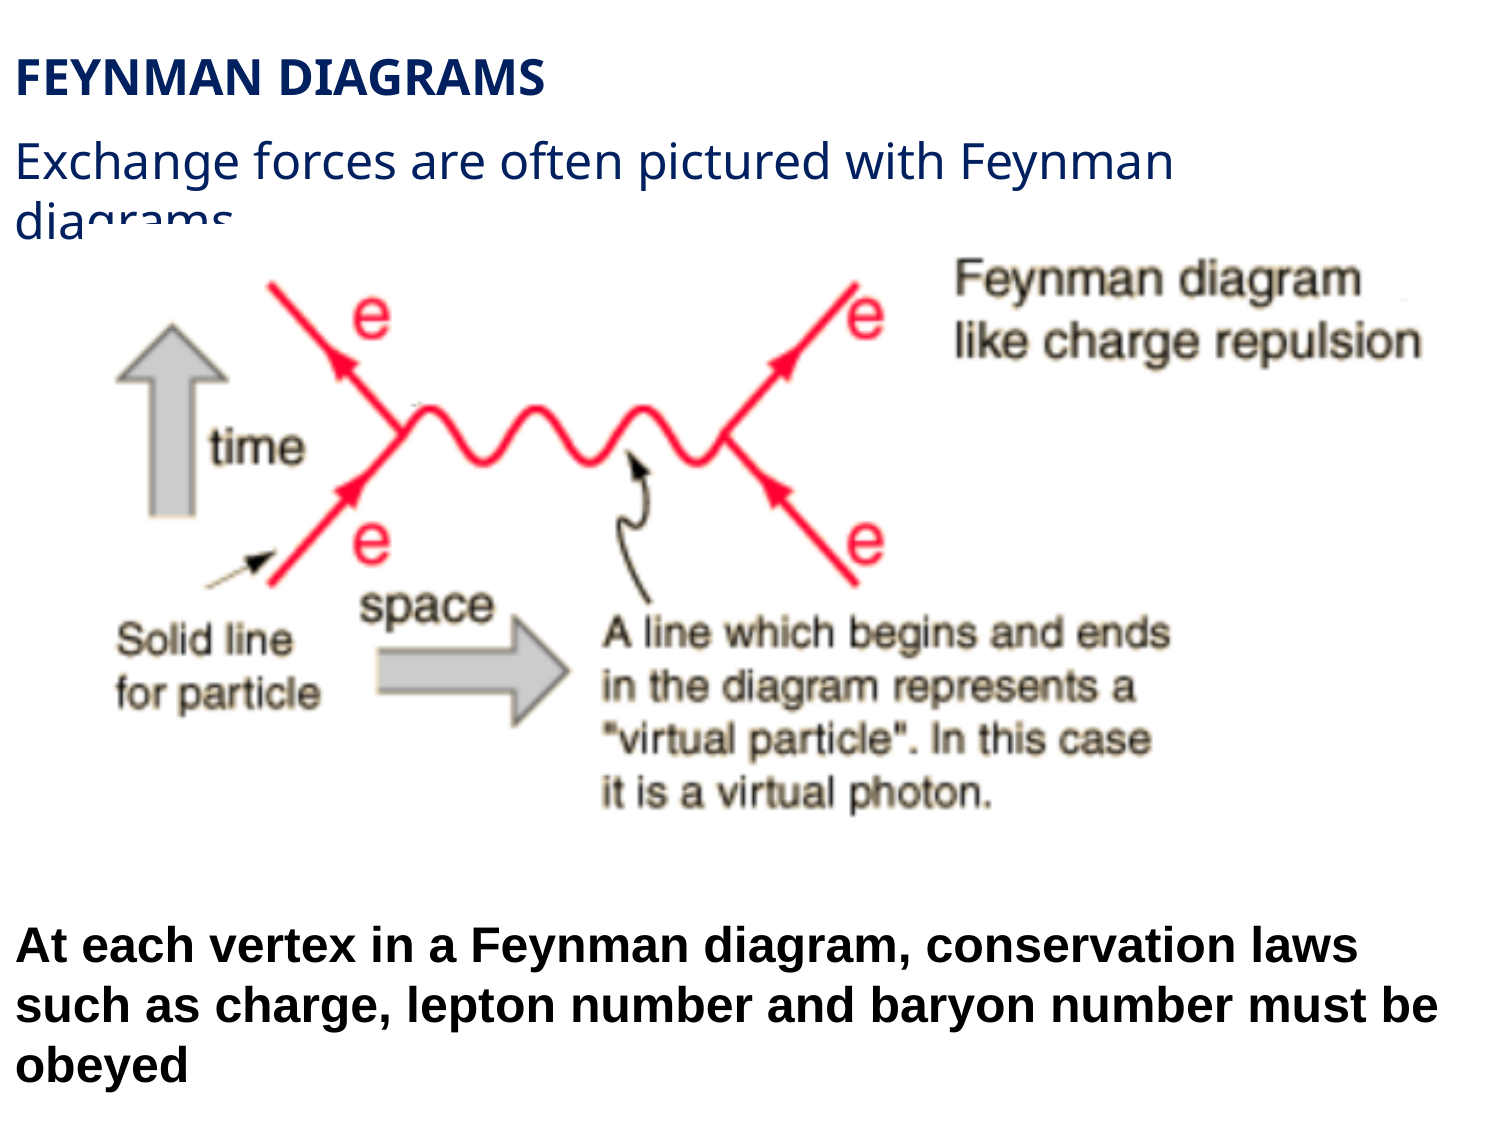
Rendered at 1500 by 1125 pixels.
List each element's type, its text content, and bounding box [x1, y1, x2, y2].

text_box At each vertex in a Feynman diagram, conservation laws such as charge, lepton number and baryon number must be obeyed [0, 905, 1500, 1101]
picture [87, 224, 1436, 913]
text_box FEYNMAN DIAGRAMS Exchange forces are often pictured with Feynman diagrams. [0, 37, 1363, 258]
